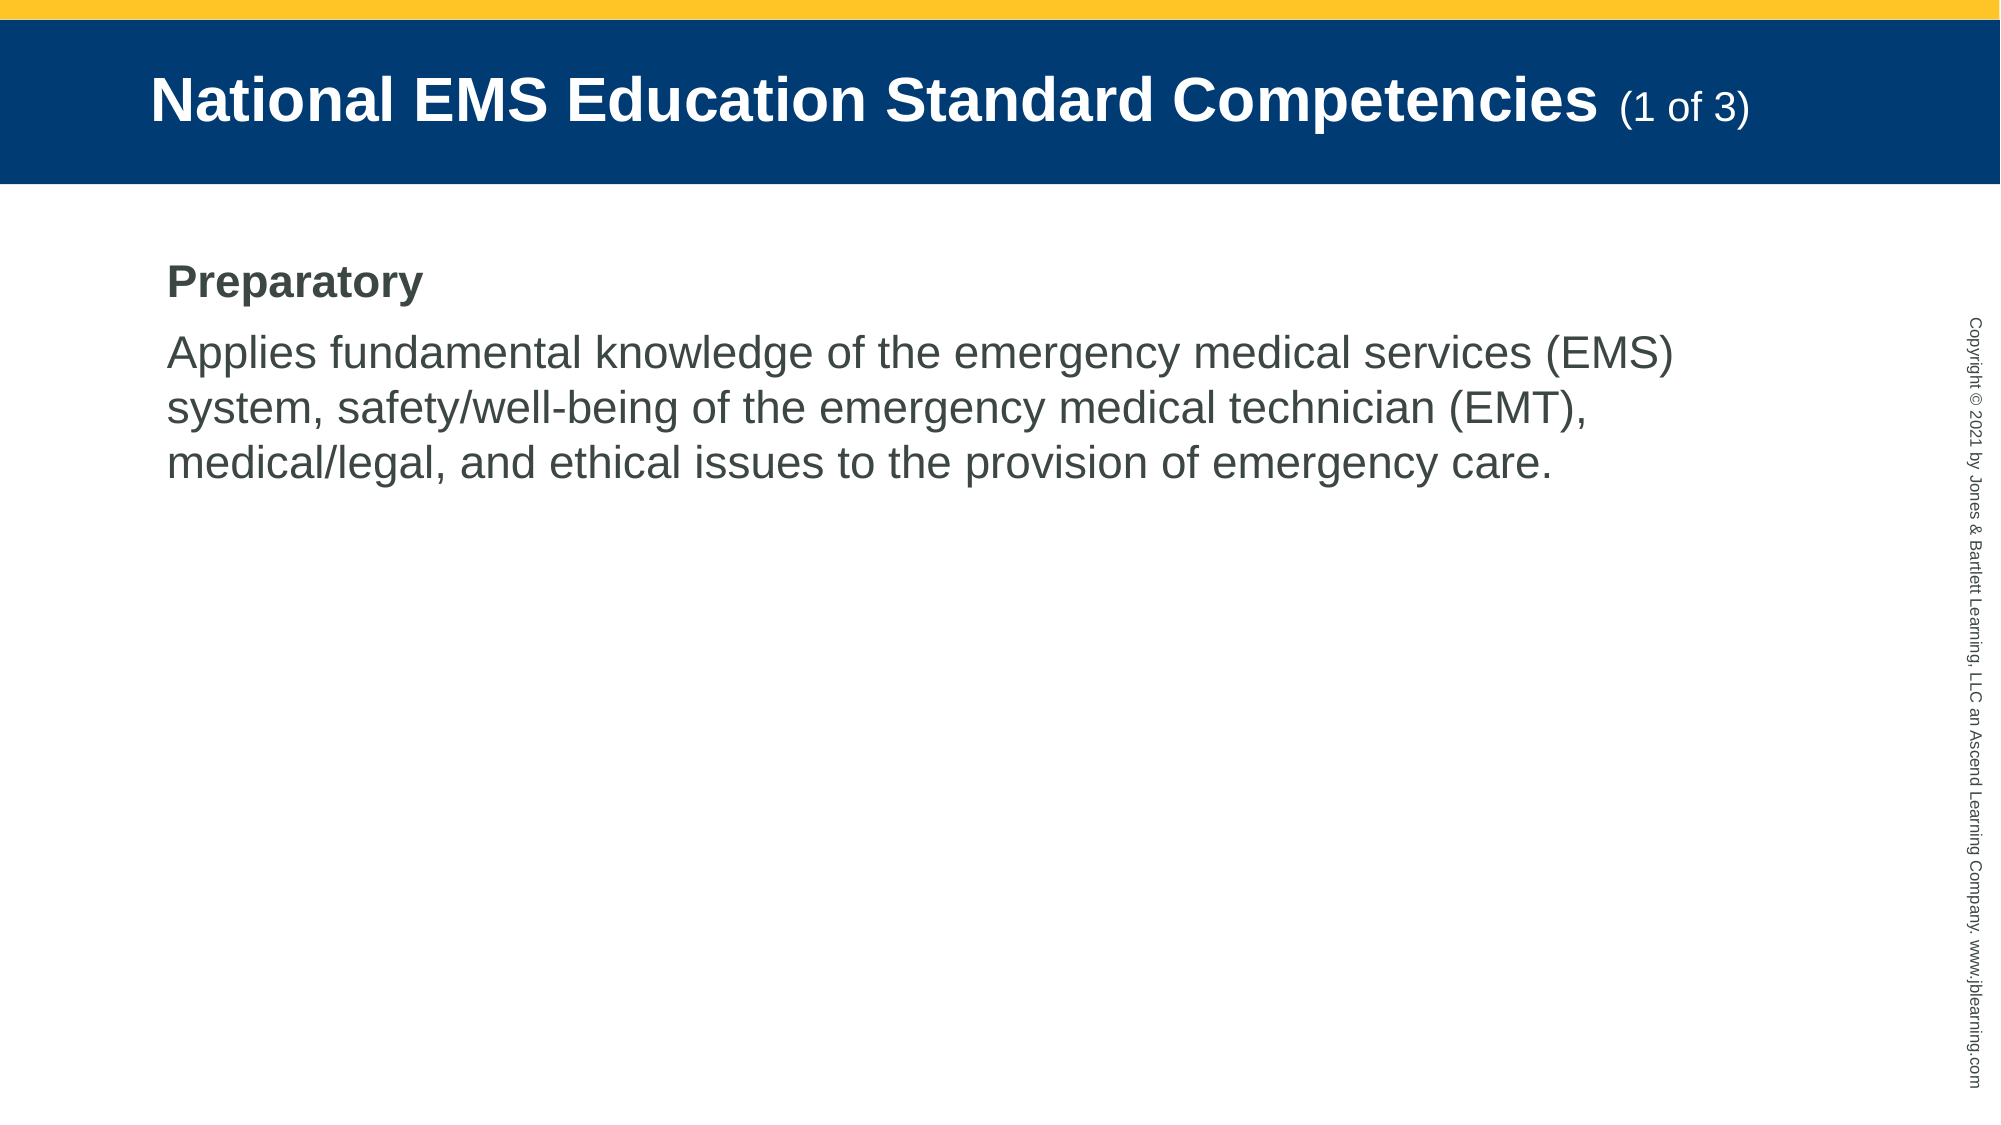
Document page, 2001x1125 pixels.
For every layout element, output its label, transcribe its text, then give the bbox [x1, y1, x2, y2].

title National EMS Education Standard Competencies (1 of 3) [0, 19, 2000, 185]
list Preparatory Applies fundamental knowledge of the emergency medical services (EMS) system, safety/well-being of the emergency medical technician (EMT), medical/legal, and ethical issues to the provision of emergency care. [151, 244, 1840, 1016]
